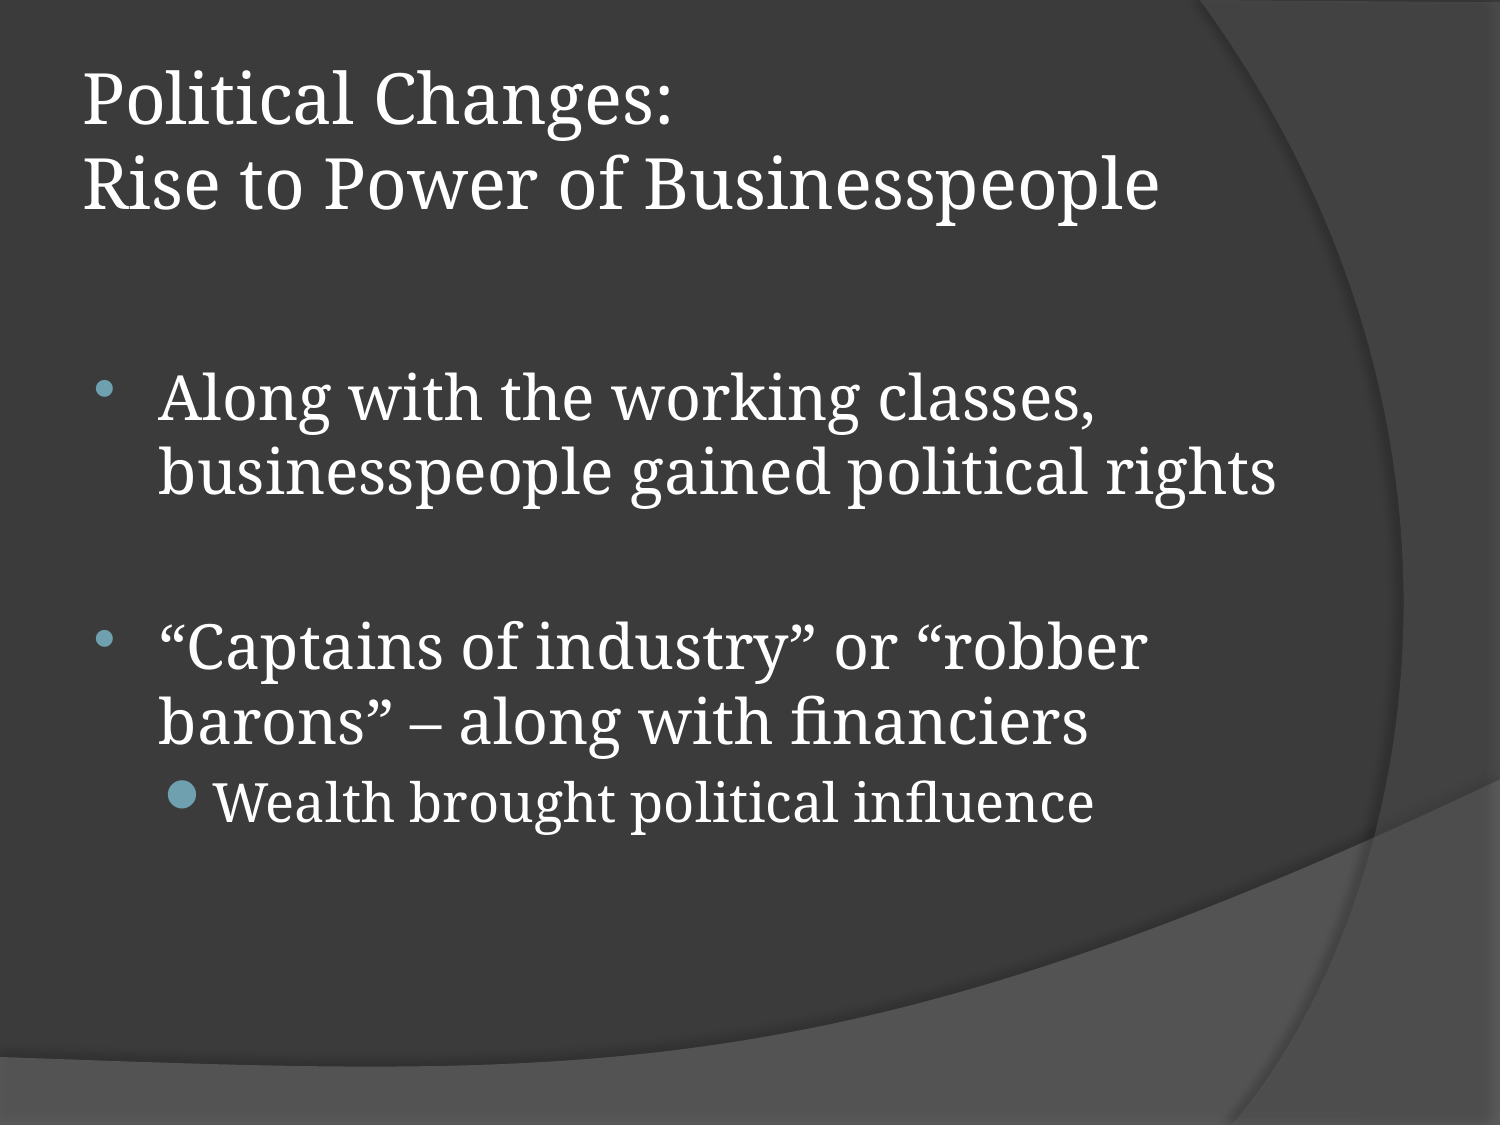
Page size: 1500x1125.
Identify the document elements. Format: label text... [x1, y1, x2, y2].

title Political Changes: Rise to Power of Businesspeople [75, 45, 1325, 233]
list Along with the working classes, businesspeople gained political rights “Captains of industry” or “robber barons” – along with financiers Wealth brought political influence [75, 262, 1300, 1005]
